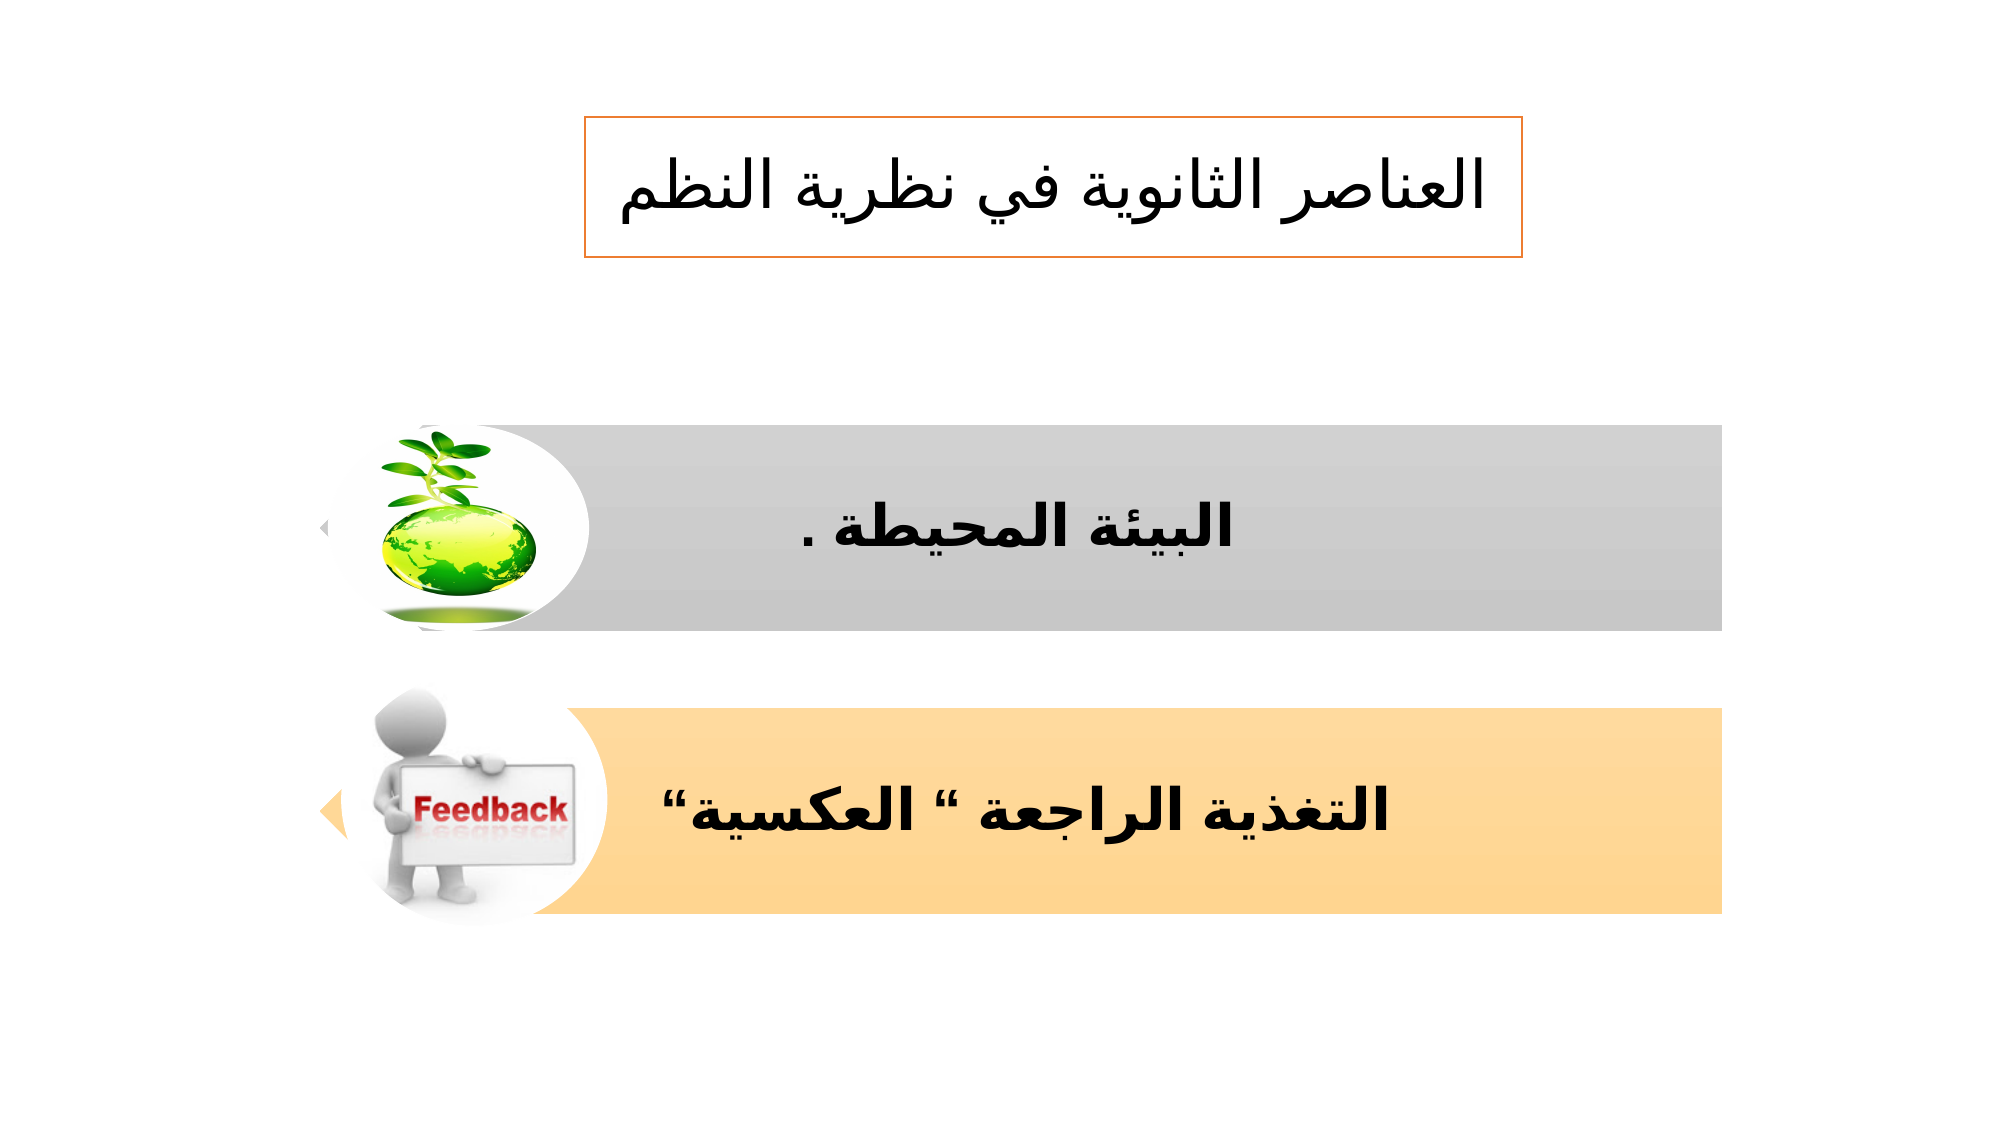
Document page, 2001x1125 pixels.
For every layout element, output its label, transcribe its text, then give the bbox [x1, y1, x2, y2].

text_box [282, 424, 1760, 939]
title العناصر الثانوية في نظرية النظم [584, 116, 1523, 258]
